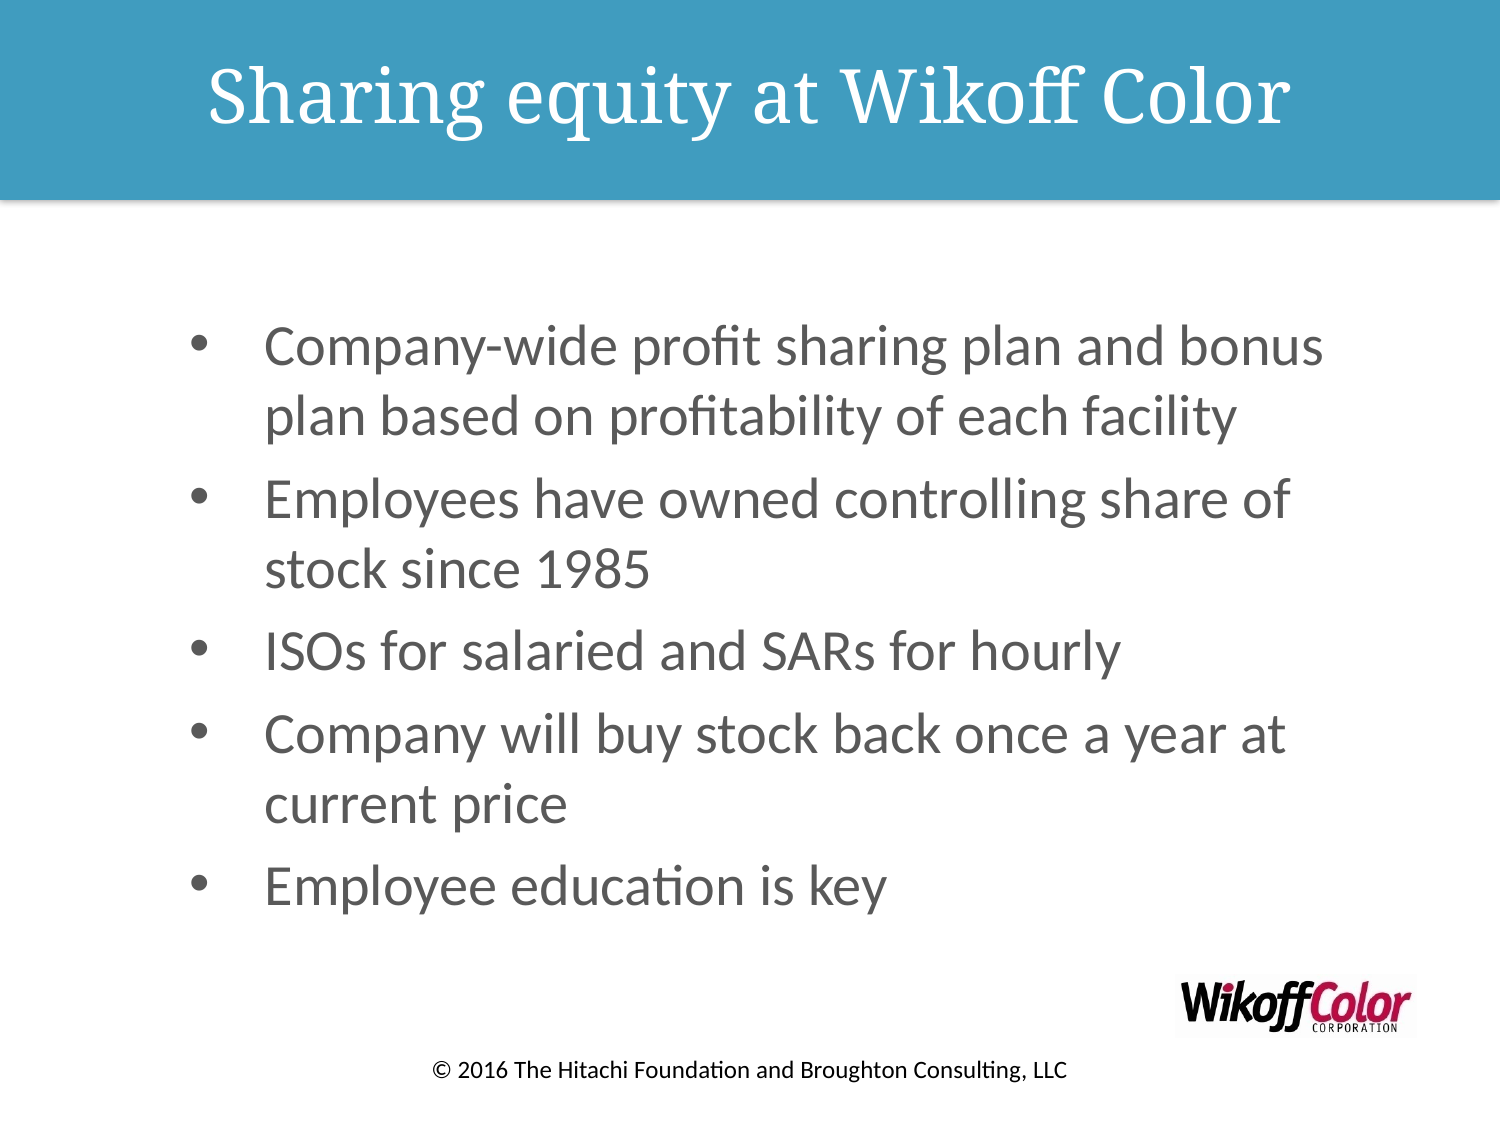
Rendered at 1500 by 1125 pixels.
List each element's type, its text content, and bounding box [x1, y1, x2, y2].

picture [1174, 973, 1418, 1038]
title Sharing equity at Wikoff Color [112, 24, 1388, 163]
text_box Company-wide profit sharing plan and bonus plan based on profitability of each facility Employees have owned controlling share of stock since 1985 ISOs for salaried and SARs for hourly Company will buy stock back once a year at current price Employee education is key [99, 299, 1363, 1008]
